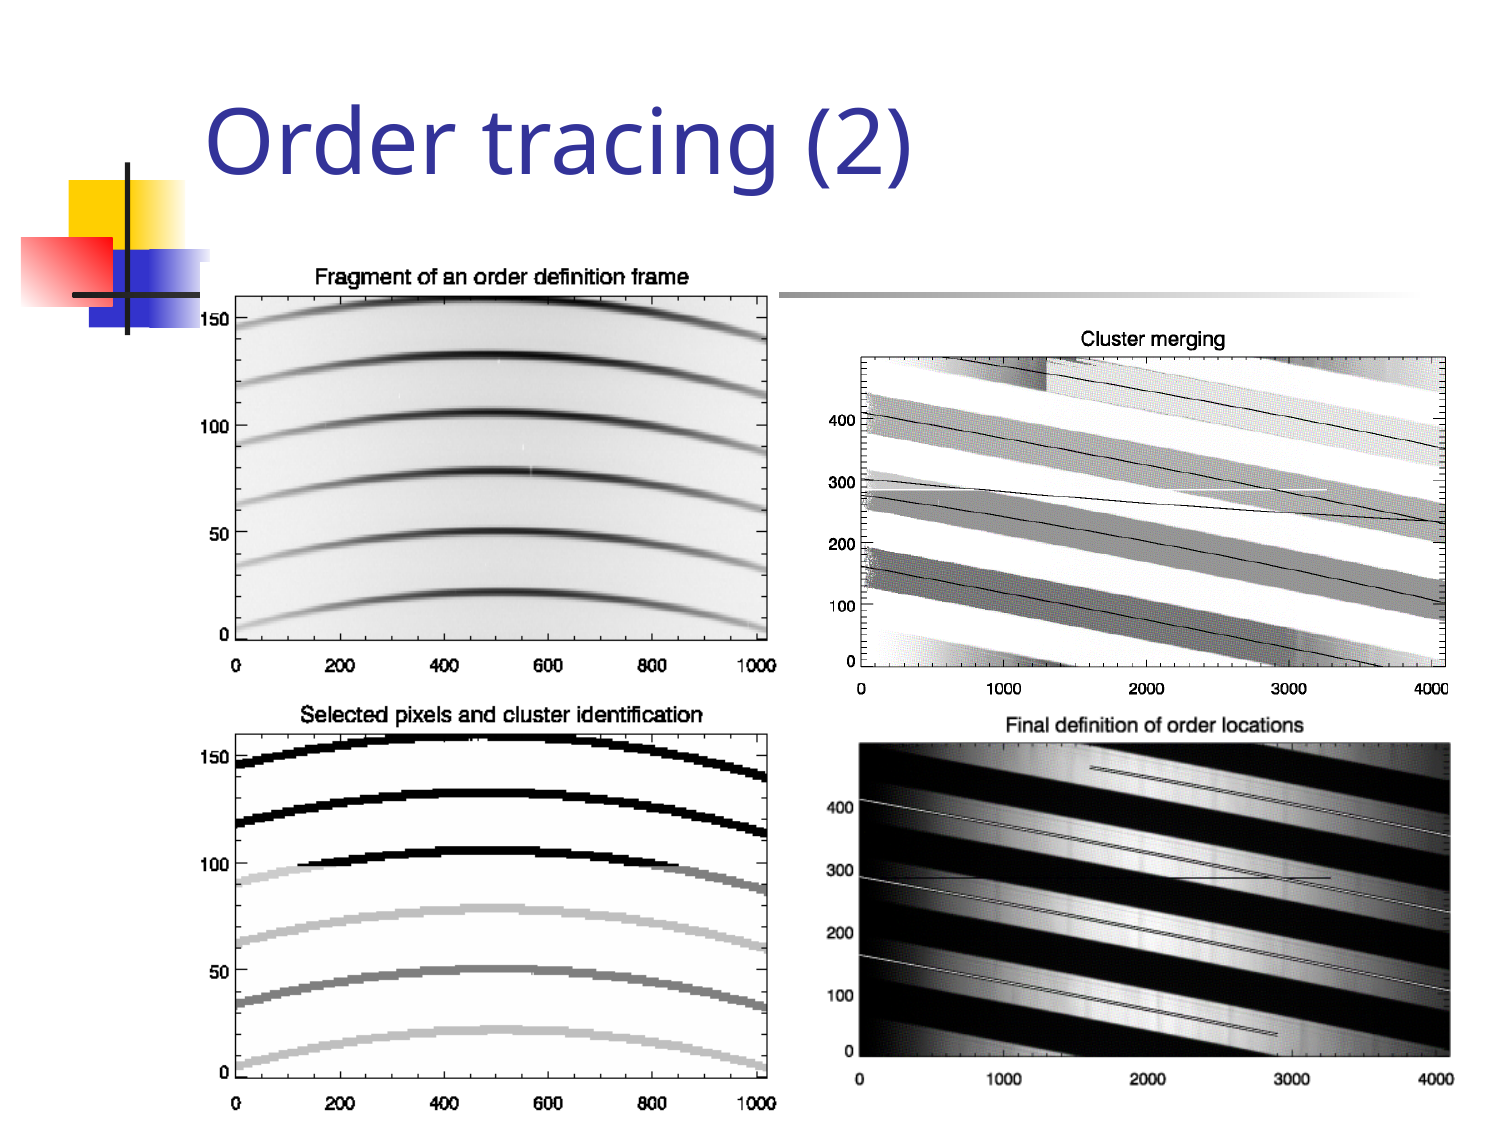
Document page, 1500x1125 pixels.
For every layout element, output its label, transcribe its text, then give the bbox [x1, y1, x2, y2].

picture [824, 714, 1455, 1087]
picture [199, 262, 780, 1115]
slide_number 11 [1155, 1024, 1468, 1100]
picture [825, 326, 1449, 701]
title Order tracing (2) [188, 12, 1468, 200]
